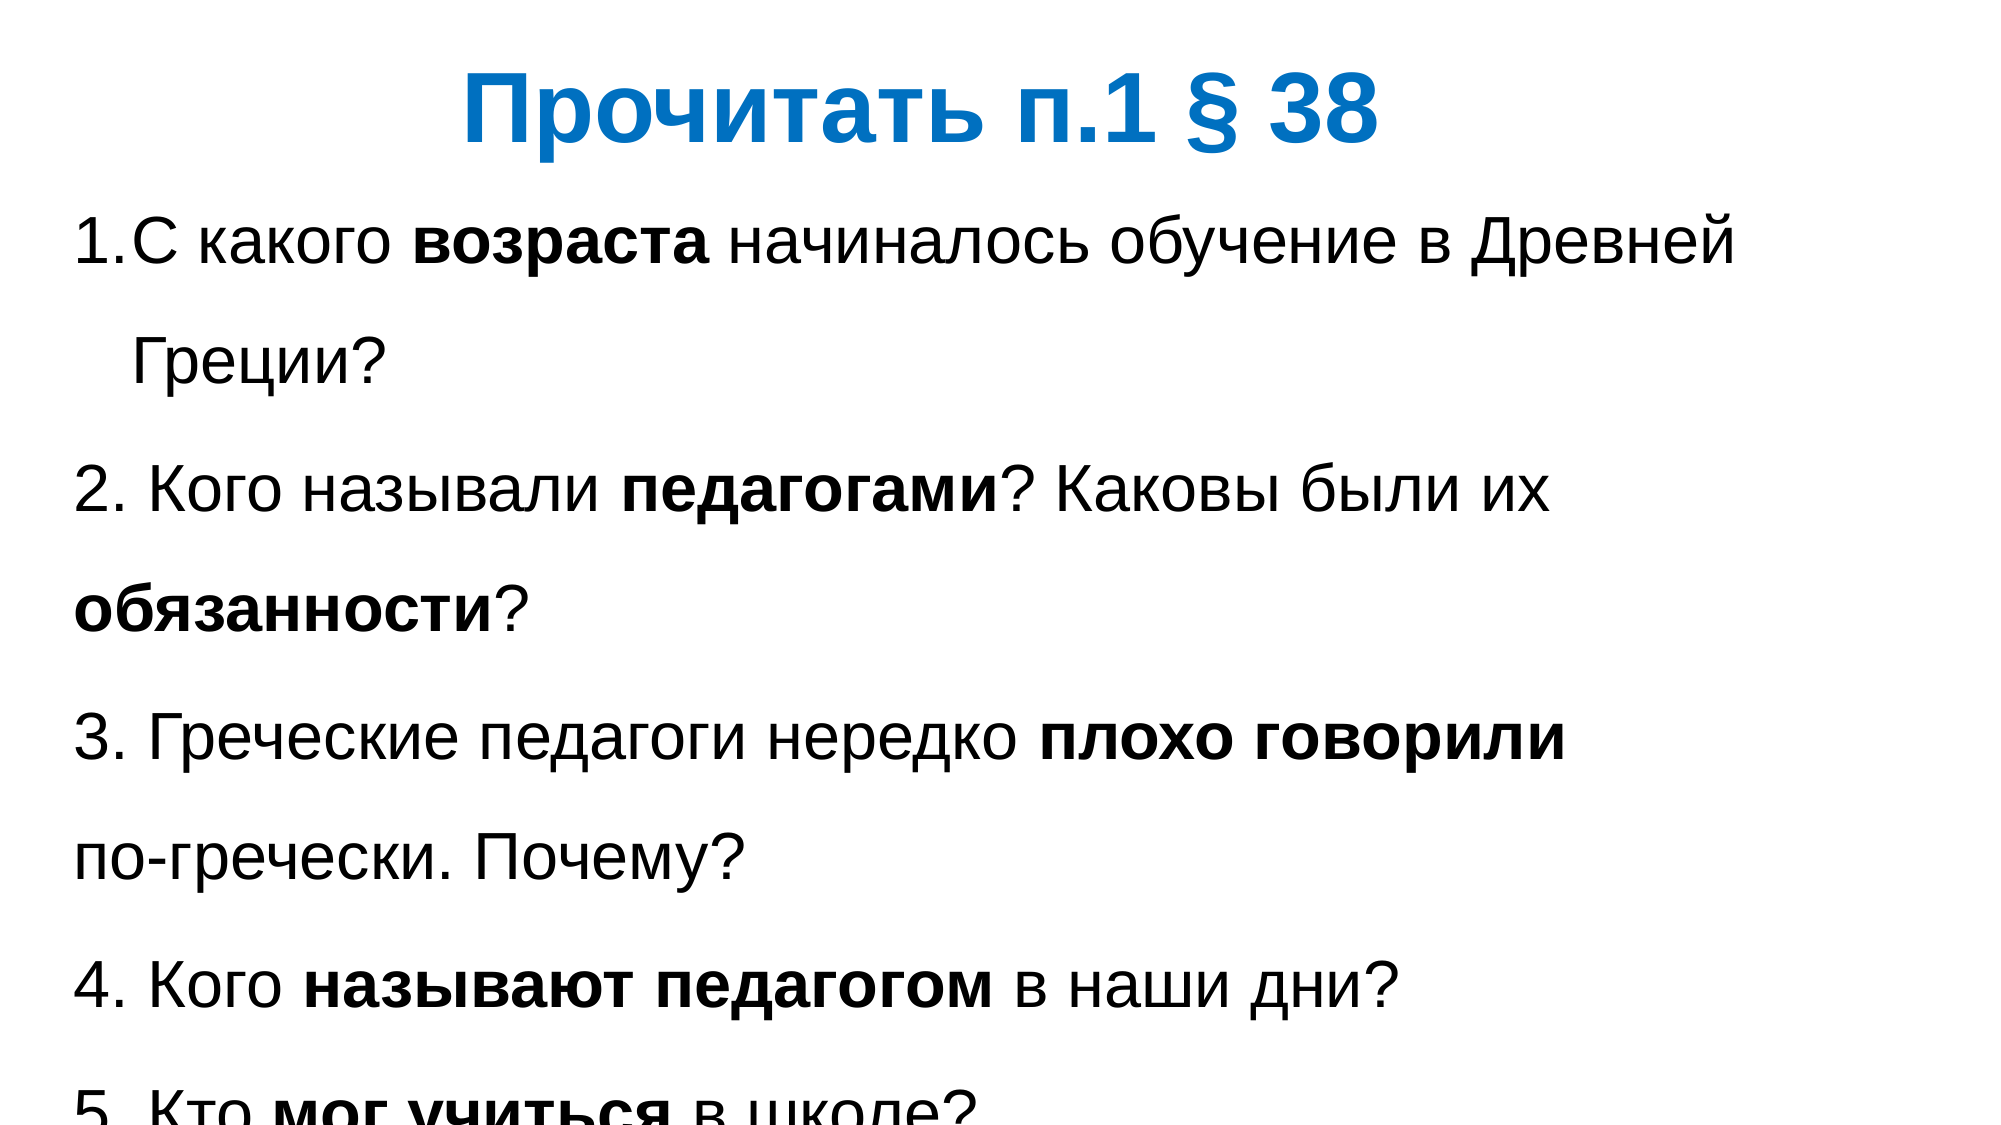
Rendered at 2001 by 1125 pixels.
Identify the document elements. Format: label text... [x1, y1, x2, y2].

list С какого возраста начиналось обучение в Древней Греции? 2. Кого называли педагогами? Каковы были их обязанности? 3. Греческие педагоги нередко плохо говорили по-гречески. Почему? 4. Кого называют педагогом в наши дни? 5. Кто мог учиться в школе? [58, 149, 1970, 1125]
text_box Прочитать п.1 § 38 [446, 0, 1396, 170]
